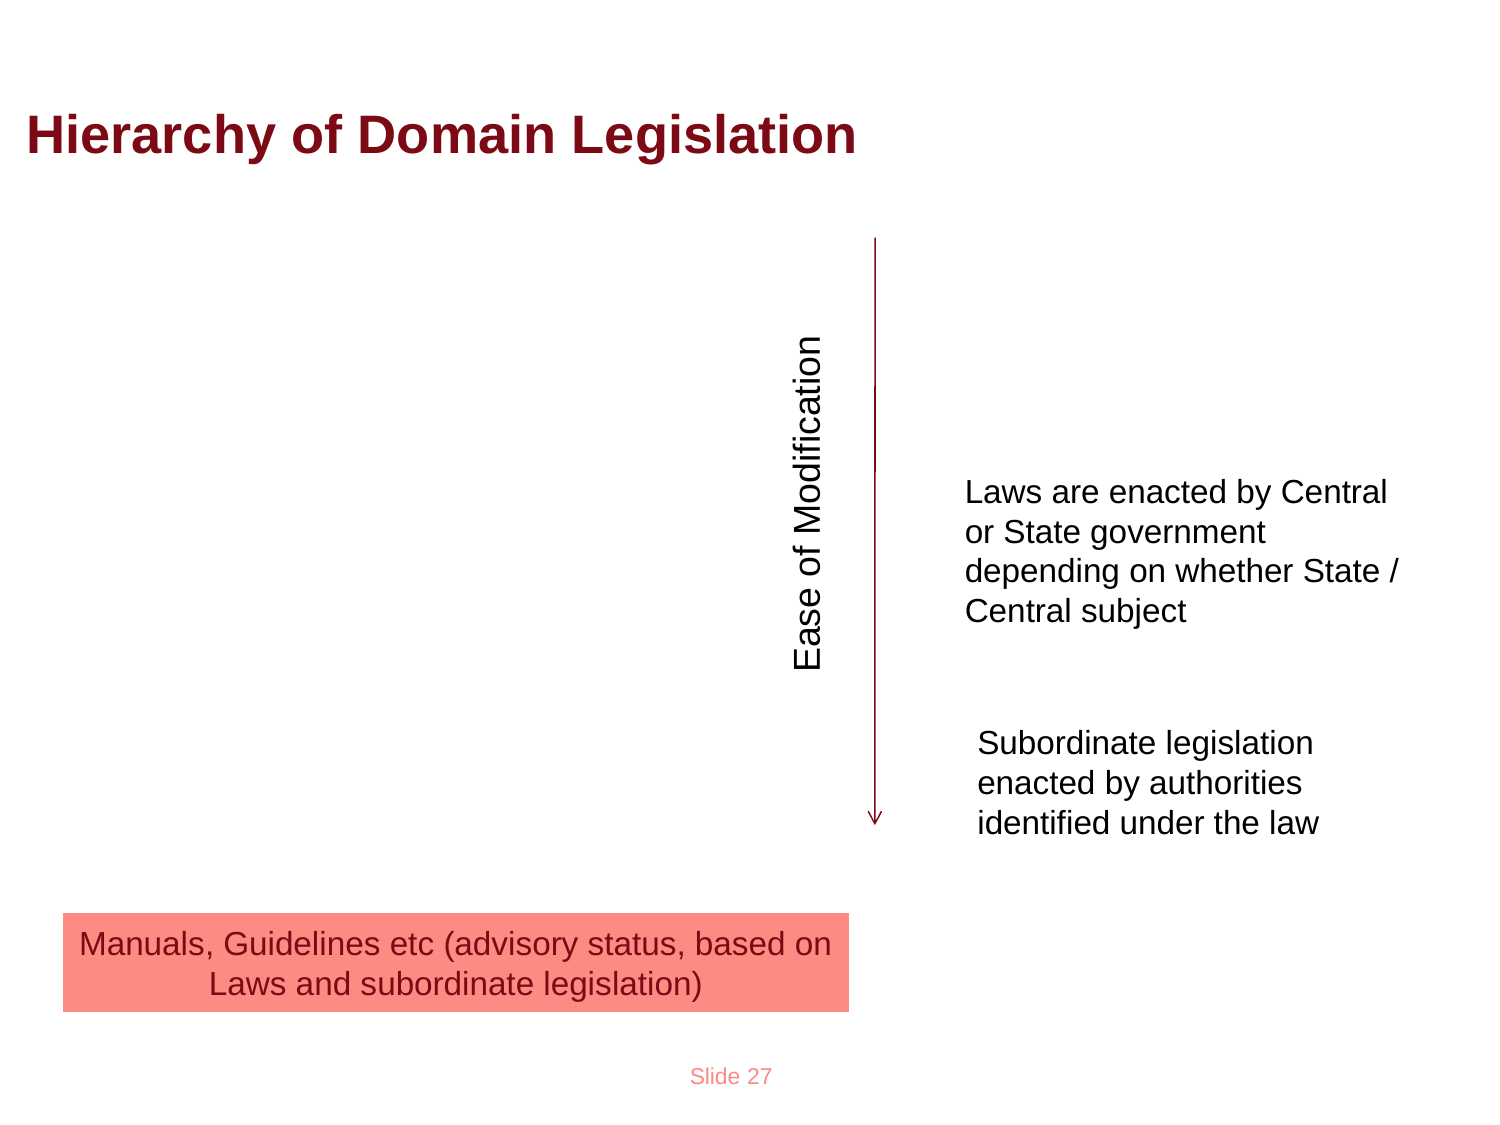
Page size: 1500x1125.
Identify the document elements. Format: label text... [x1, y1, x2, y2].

text_box Laws are enacted by Central or State government depending on whether State / Central subject [950, 462, 1438, 637]
text_box Manuals, Guidelines etc (advisory status, based on Laws and subordinate legislation) [62, 912, 850, 1013]
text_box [49, 228, 863, 897]
text_box Subordinate legislation enacted by authorities identified under the law [962, 713, 1450, 849]
title Hierarchy of Domain Legislation [26, 99, 1472, 224]
